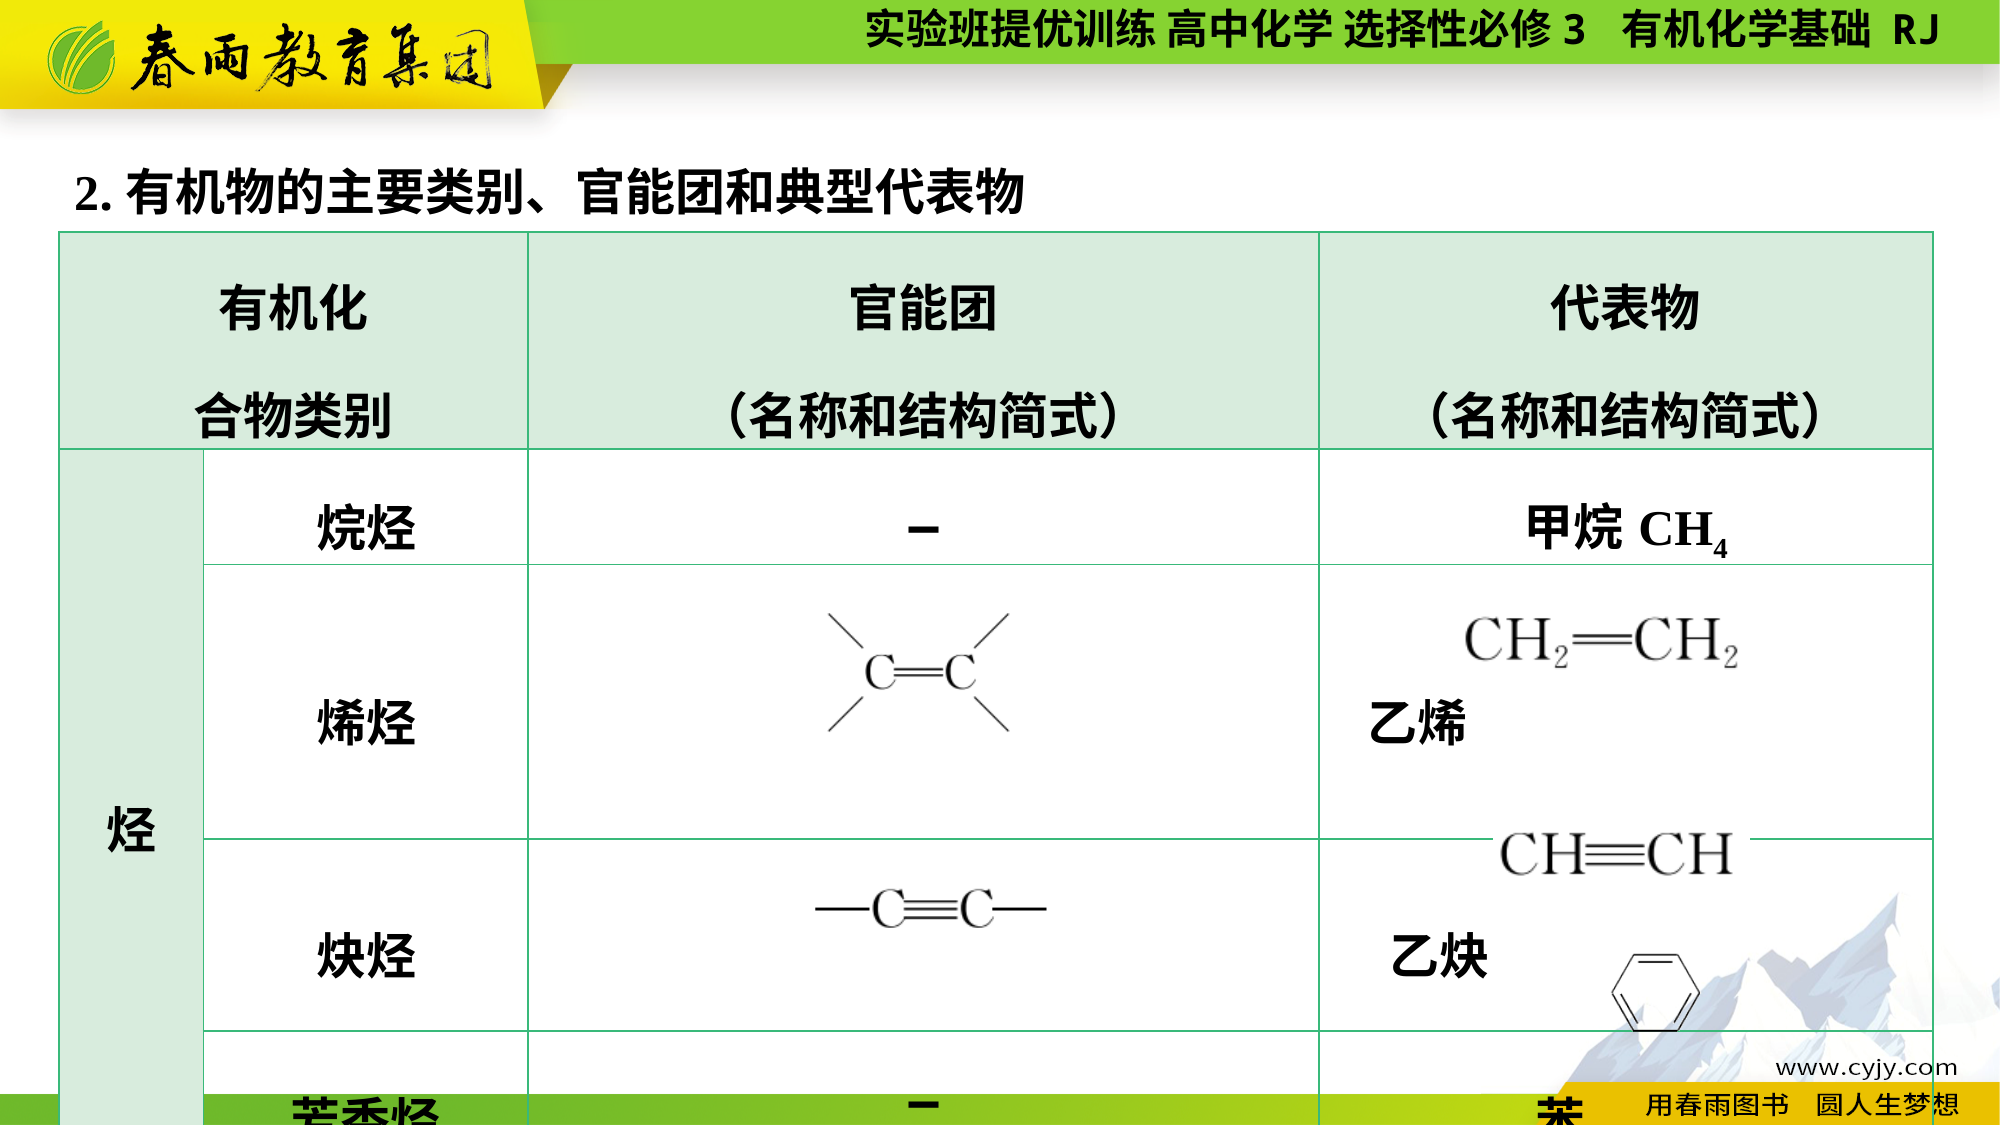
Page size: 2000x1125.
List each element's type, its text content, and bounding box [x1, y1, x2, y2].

picture [794, 882, 1051, 939]
table_cell 烃 [60, 450, 203, 1125]
table_cell 碳碳双键 [529, 565, 1318, 838]
table_cell 乙烯 [1320, 565, 1932, 838]
table_cell 甲烷CH4 [1320, 450, 1932, 564]
table_cell 苯 [1320, 1032, 1932, 1125]
table_header 代表物 （名称和结构简式） [1320, 233, 1932, 448]
table_cell — [529, 450, 1318, 564]
table_cell 乙炔 [1320, 840, 1932, 1030]
table_cell 芳香烃 [204, 1032, 527, 1125]
table_cell 烷烃 [204, 450, 527, 564]
table_cell 碳碳三键 [529, 840, 1318, 1030]
list 2.有机物的主要类别、官能团和典型代表物 [59, 122, 1944, 217]
picture [1492, 816, 1750, 901]
table_header 官能团 （名称和结构简式） [529, 233, 1318, 448]
table_cell 烯烃 [204, 565, 527, 838]
picture [0, 0, 2000, 1125]
table_cell — [529, 1032, 1318, 1125]
table_cell 炔烃 [204, 840, 527, 1030]
picture [1600, 943, 1713, 1038]
picture [812, 603, 1033, 743]
picture [1455, 609, 1750, 684]
table_header 有机化 合物类别 [60, 233, 527, 448]
